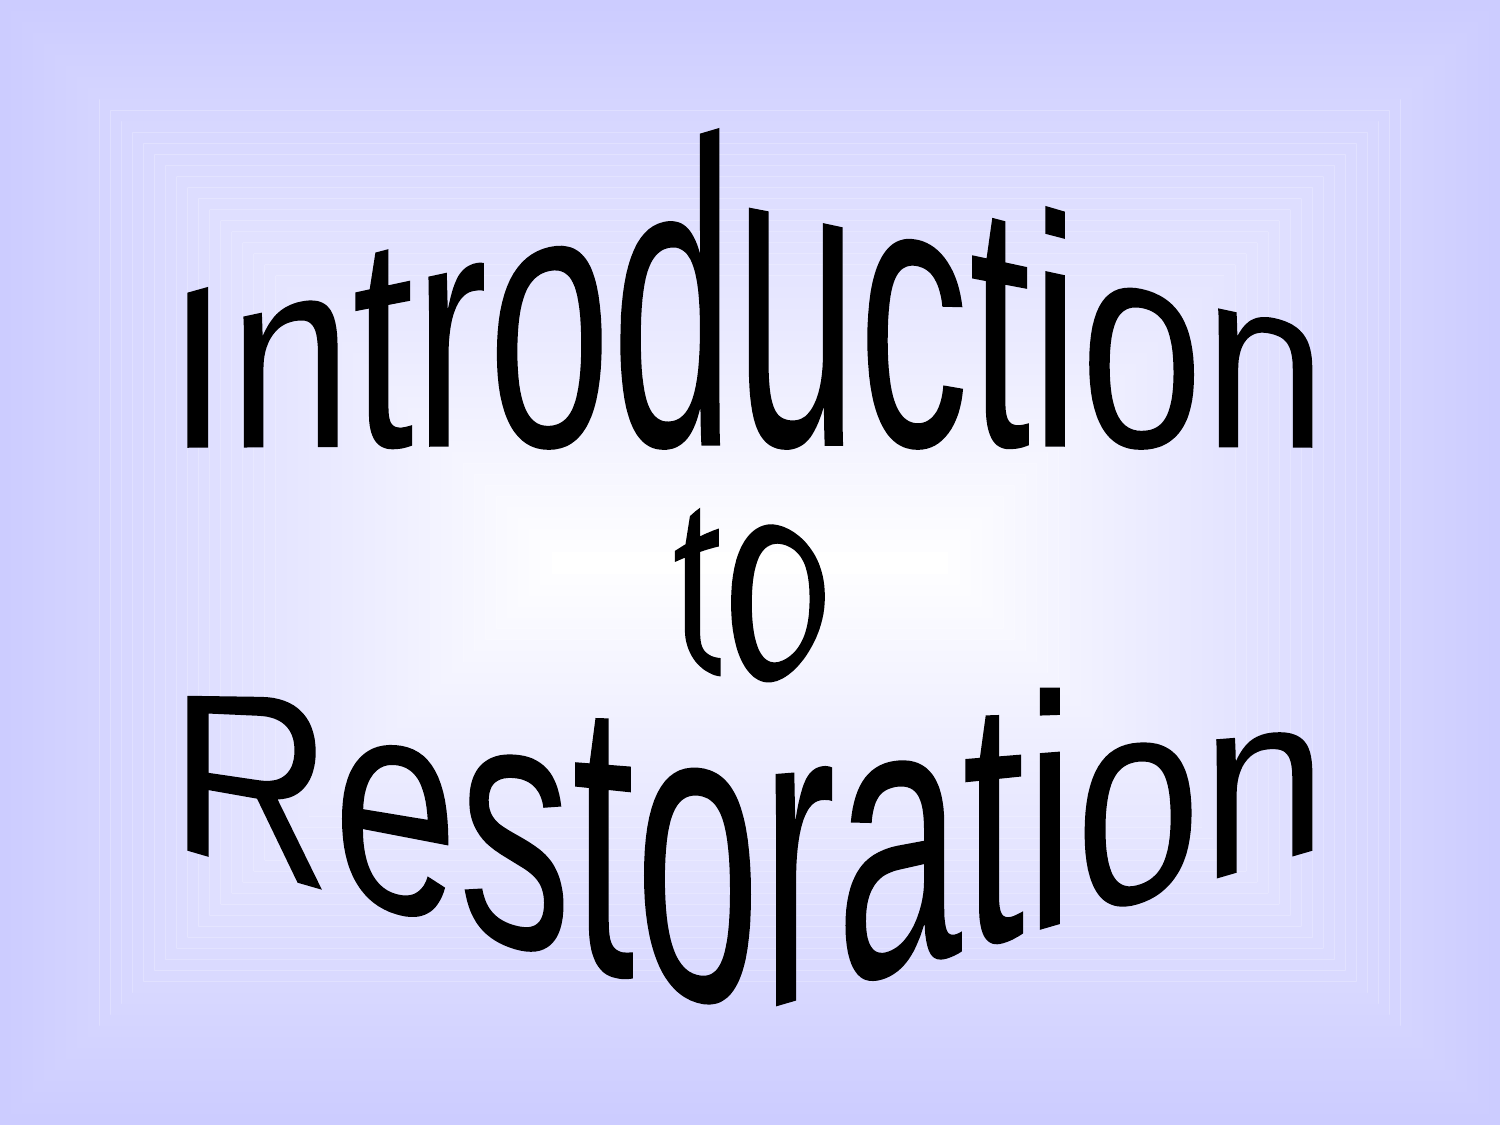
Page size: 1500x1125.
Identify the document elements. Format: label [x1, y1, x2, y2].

text_box [187, 118, 1313, 1019]
